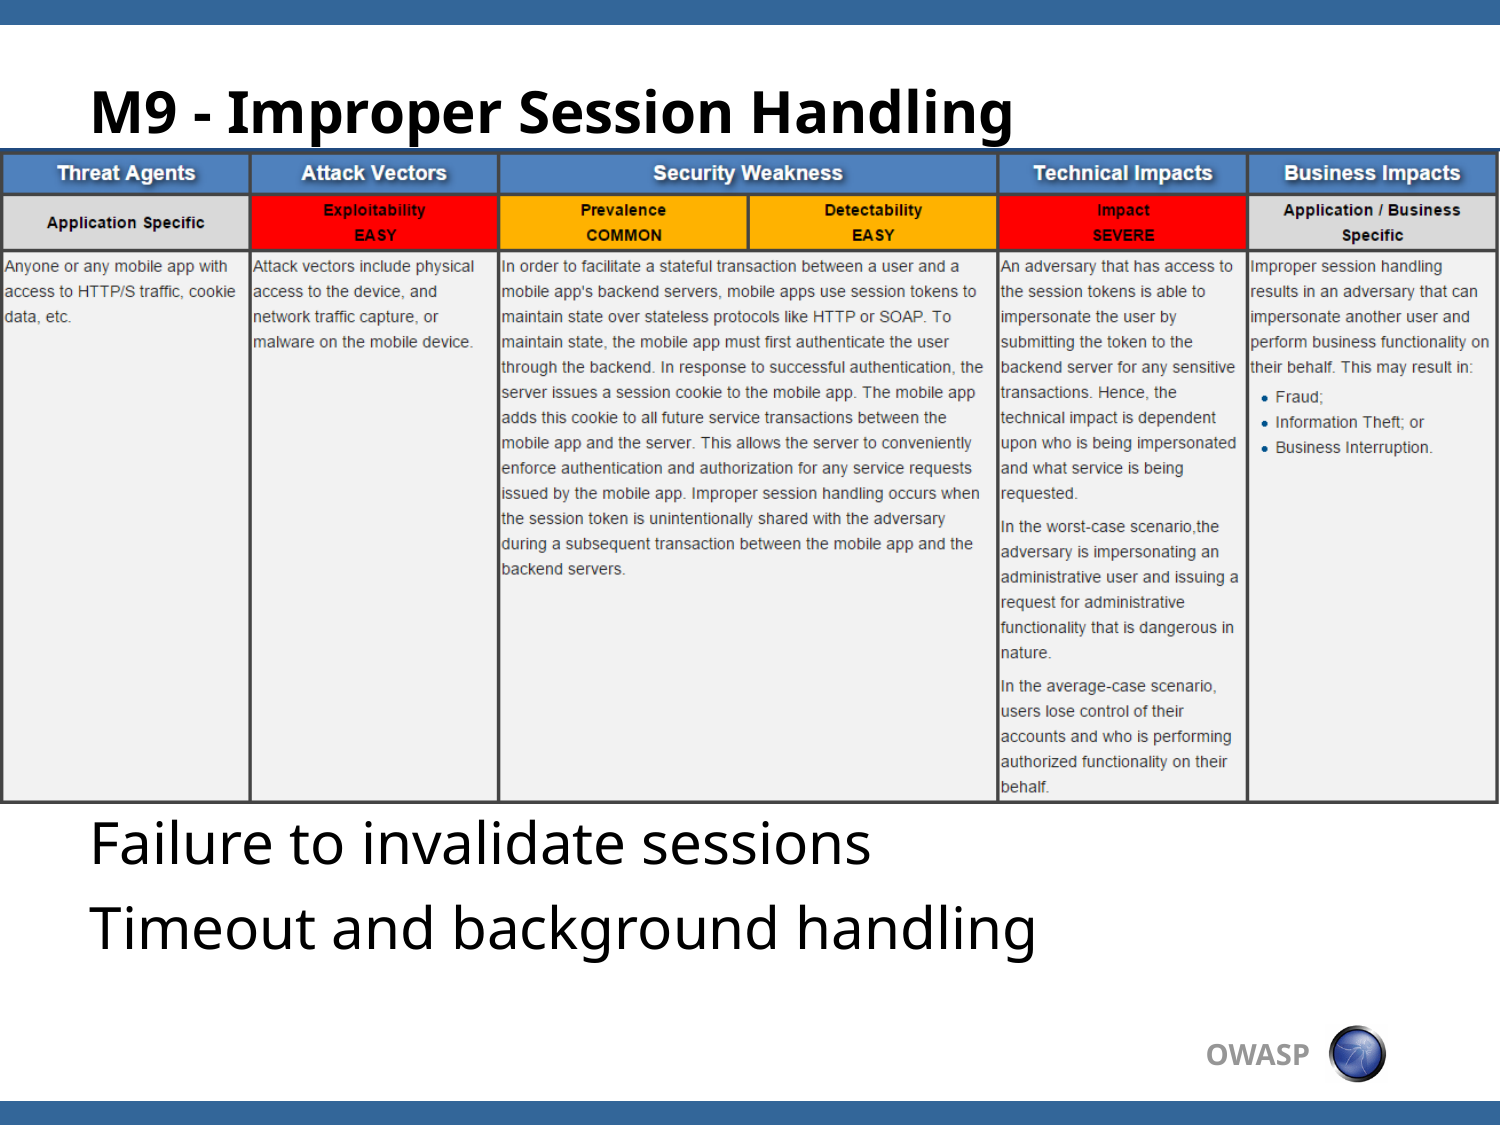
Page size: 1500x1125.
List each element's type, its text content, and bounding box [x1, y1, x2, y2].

title M9 - Improper Session Handling [75, 32, 1425, 148]
picture [0, 148, 1500, 804]
list Failure to invalidate sessions Timeout and background handling [75, 804, 1425, 1005]
picture [1325, 1024, 1388, 1083]
